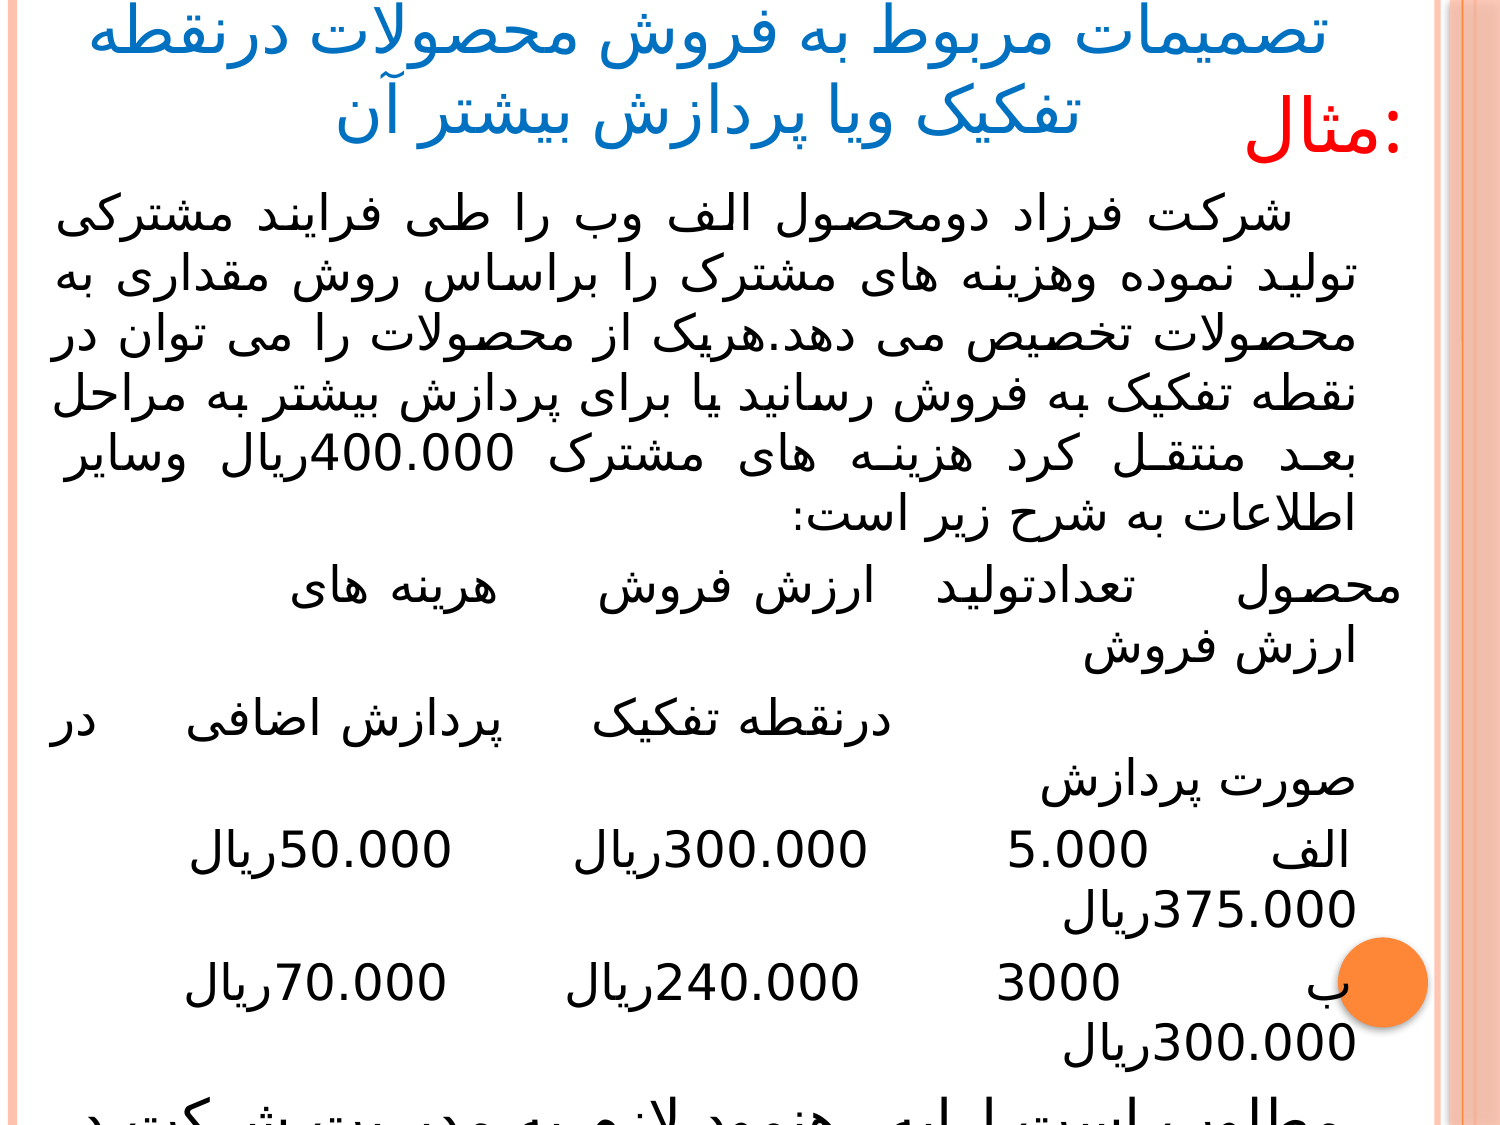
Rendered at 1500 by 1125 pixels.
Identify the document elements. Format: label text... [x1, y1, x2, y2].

title تصمیمات مربوط به فروش محصولات درنقطه تفکیک ویا پردازش بیشتر آن [46, 0, 1372, 70]
list مثال: شرکت فرزاد دومحصول الف وب را طی فرایند مشترکی تولید نموده وهزینه های مشترک را براساس روش مقداری به محصولات تخصیص می دهد.هریک از محصولات را می توان در نقطه تفکیک به فروش رسانید یا برای پردازش بیشتر به مراحل بعد منتقل کرد هزینه های مشترک 400.000ریال وسایر اطلاعات به شرح زیر است: محصول تعدادتولید ارزش فروش هرینه های ارزش فروش درنقطه تفکیک پردازش اضافی در صورت پردازش الف 5.000 300.000ریال 50.000ریال 375.000ریال ب 3000 240.000ریال 70.000ریال 300.000ریال مطلوب است ارایه رهنمود لازم به مدیریت شرکت در ارتباط با تصمیم گیری نسبت به فروش محصولات در نقطه تفکیک ویا فروش پس از پردازش آنها؟ [35, 70, 1418, 1062]
